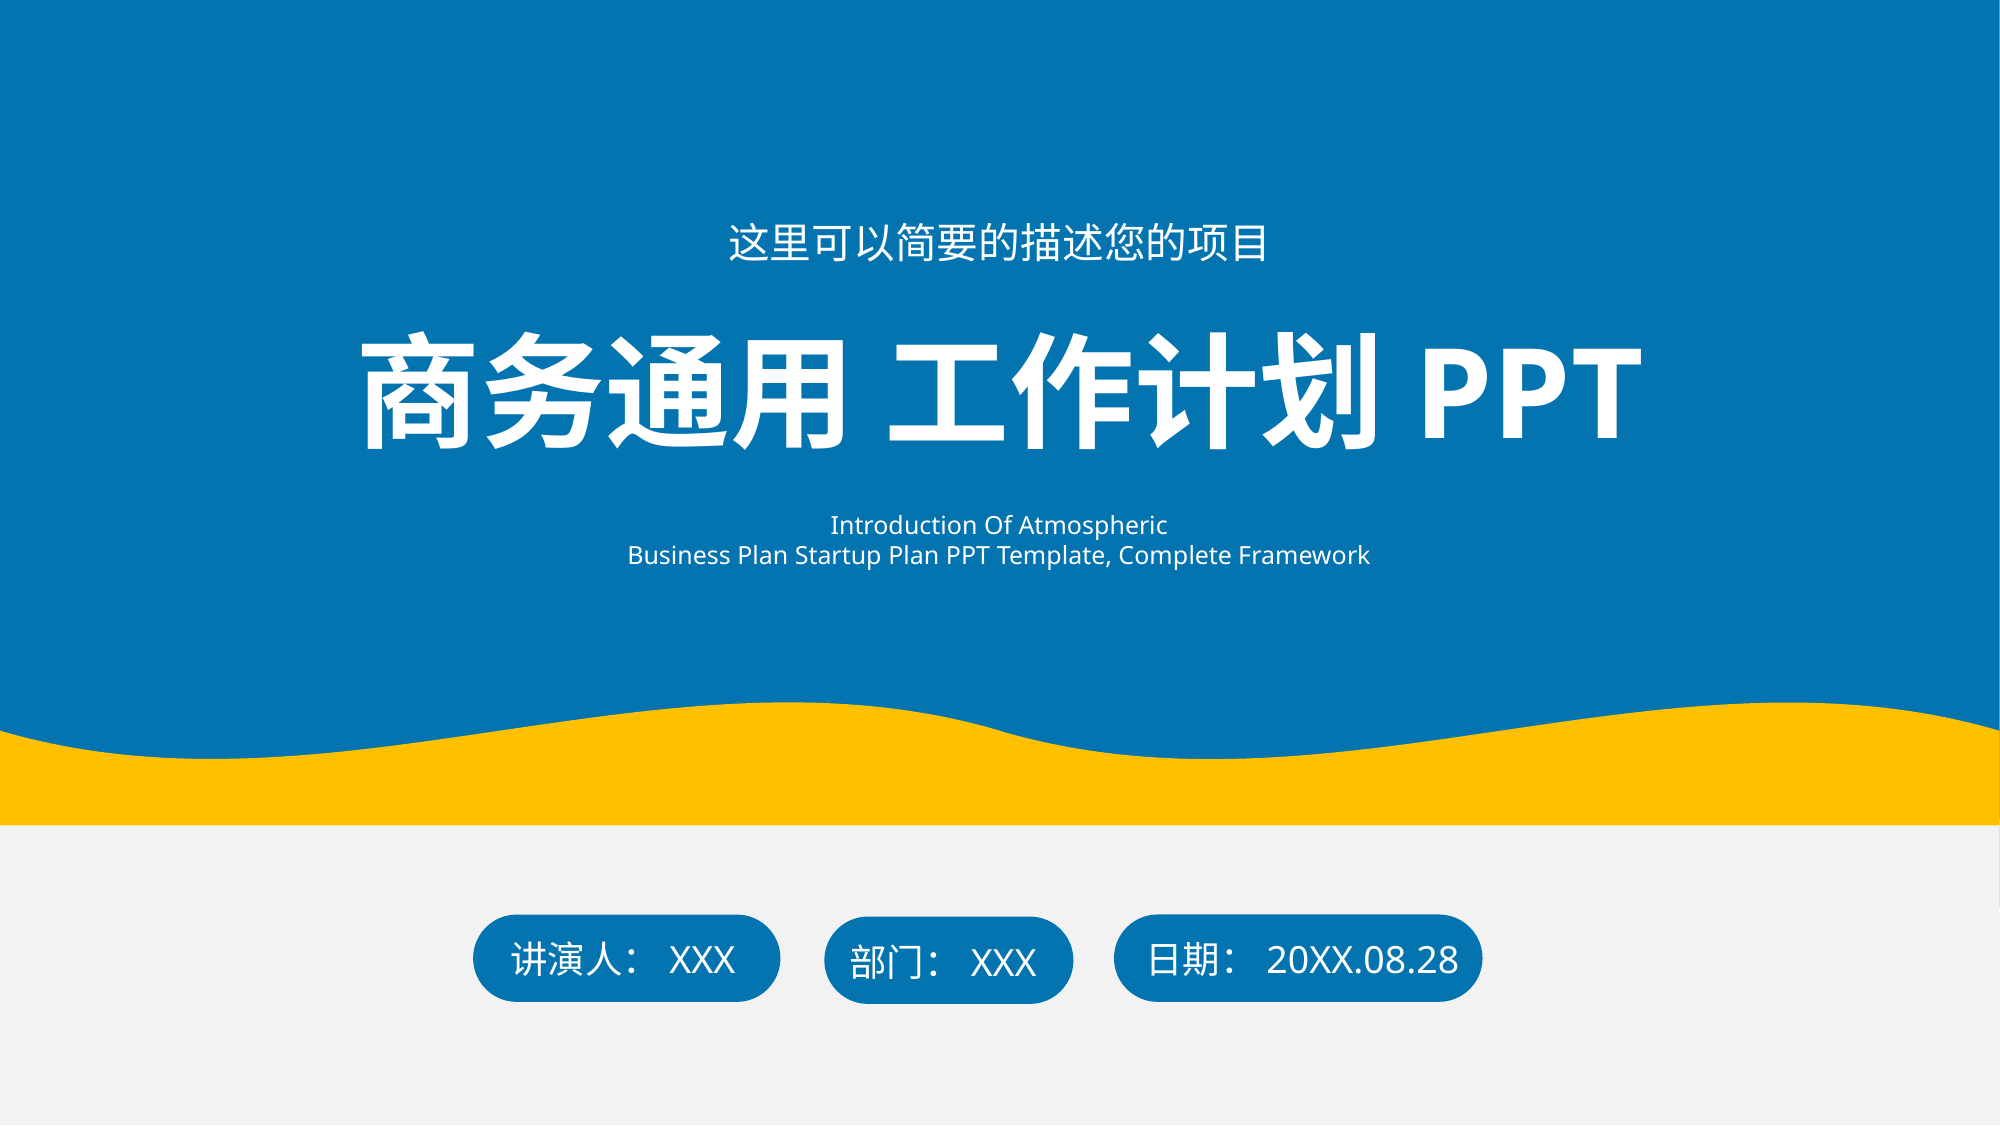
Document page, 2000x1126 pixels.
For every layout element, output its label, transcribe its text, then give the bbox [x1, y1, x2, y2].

text_box 这里可以简要的描述您的项目 [543, 222, 1456, 261]
text_box [0, 701, 2000, 909]
text_box [0, 0, 2000, 758]
text_box 商务通用 工作计划PPT [252, 335, 1747, 442]
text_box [472, 914, 1525, 1004]
text_box Introduction Of Atmospheric Business Plan Startup Plan PPT Template, Complete Framework [440, 499, 1559, 580]
